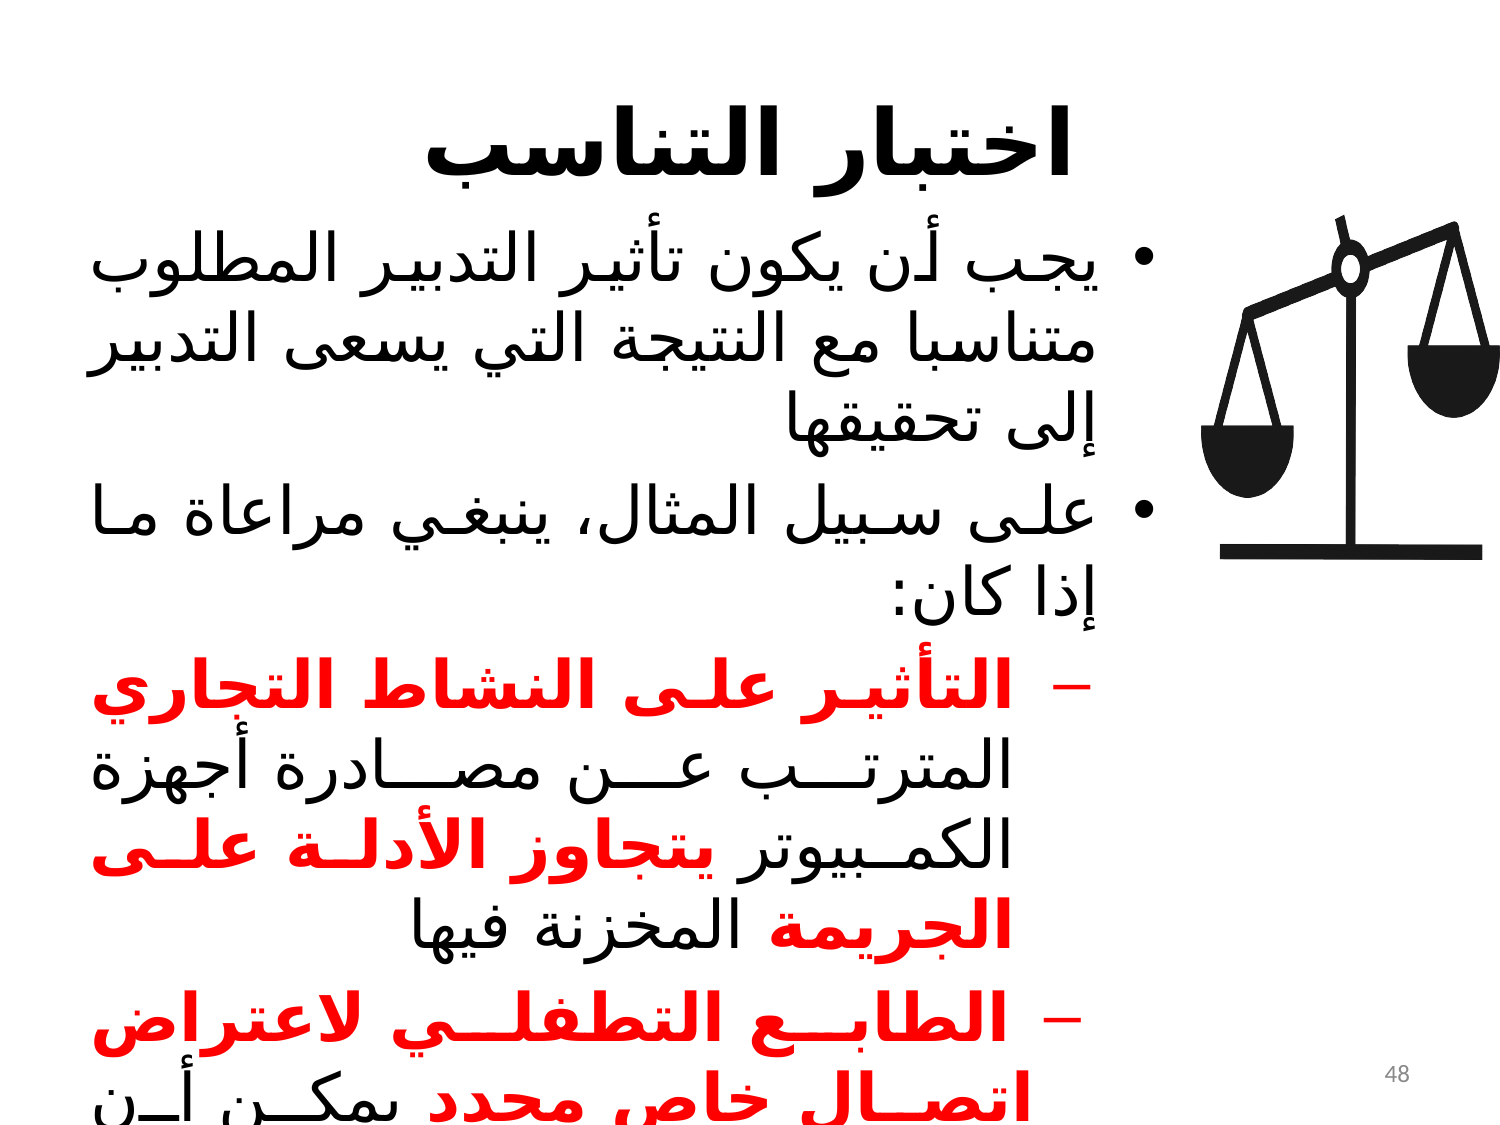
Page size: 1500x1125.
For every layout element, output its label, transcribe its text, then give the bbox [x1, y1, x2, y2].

picture [1200, 209, 1500, 563]
title اختبار التناسب [75, 45, 1425, 233]
list يجب أن يكون تأثير التدبير المطلوب متناسبا مع النتيجة التي يسعى التدبير إلى تحقيقها على سبيل المثال، ينبغي مراعاة ما إذا كان: التأثير على النشاط التجاري المترتب عن مصادرة أجهزة الكمبيوتر يتجاوز الأدلة على الجريمة المخزنة فيها الطابع التطفلي لاعتراض اتصال خاص محدد يمكن أن يساعد في منع ارتكاب جريمة خطيرة [75, 207, 1171, 950]
slide_number 48 [1074, 1042, 1425, 1103]
